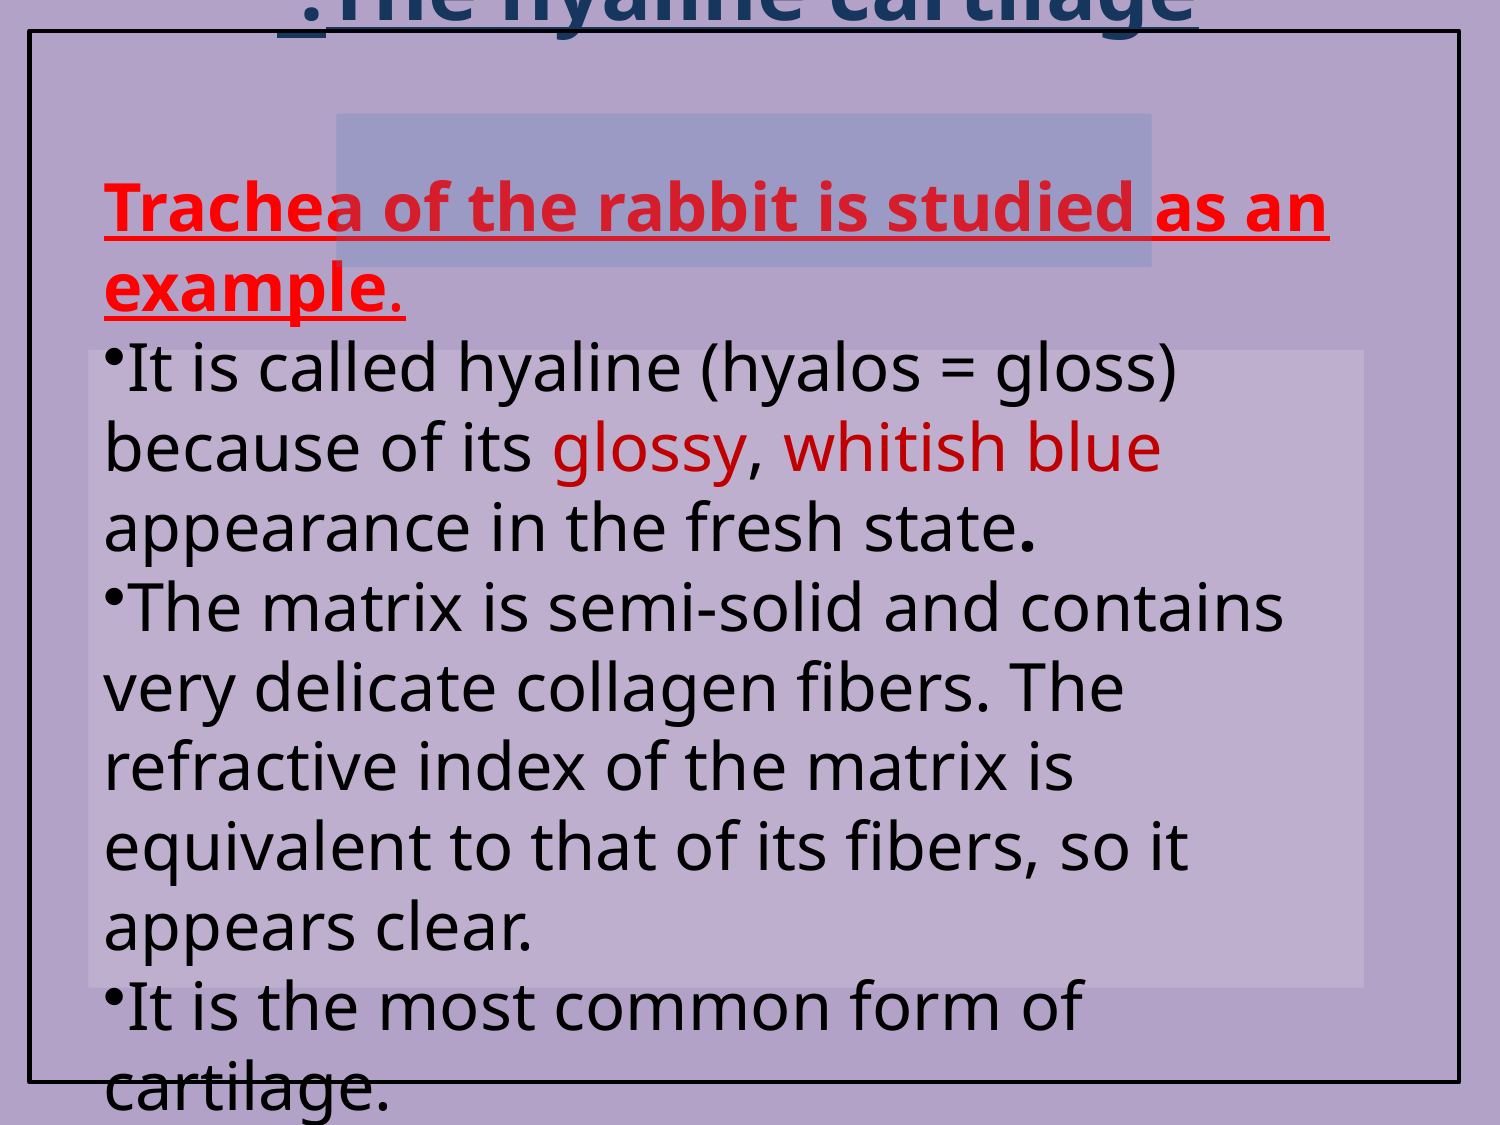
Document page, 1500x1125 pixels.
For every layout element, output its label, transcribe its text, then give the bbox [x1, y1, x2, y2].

text_box The hyaline cartilage: Trachea of the rabbit is studied as an example. It is called hyaline (hyalos = gloss) because of its glossy, whitish blue appearance in the fresh state. The matrix is semi-solid and contains very delicate collagen fibers. The refractive index of the matrix is equivalent to that of its fibers, so it appears clear. It is the most common form of cartilage. [88, 1084, 1388, 1125]
text_box [334, 111, 1154, 269]
text_box The hyaline cartilage: Trachea of the rabbit is studied as an example. It is called hyaline (hyalos = gloss) because of its glossy, whitish blue appearance in the fresh state. The matrix is semi-solid and contains very delicate collagen fibers. The refractive index of the matrix is equivalent to that of its fibers, so it appears clear. It is the most common form of cartilage. [88, 0, 1388, 29]
text_box [27, 29, 1461, 1084]
